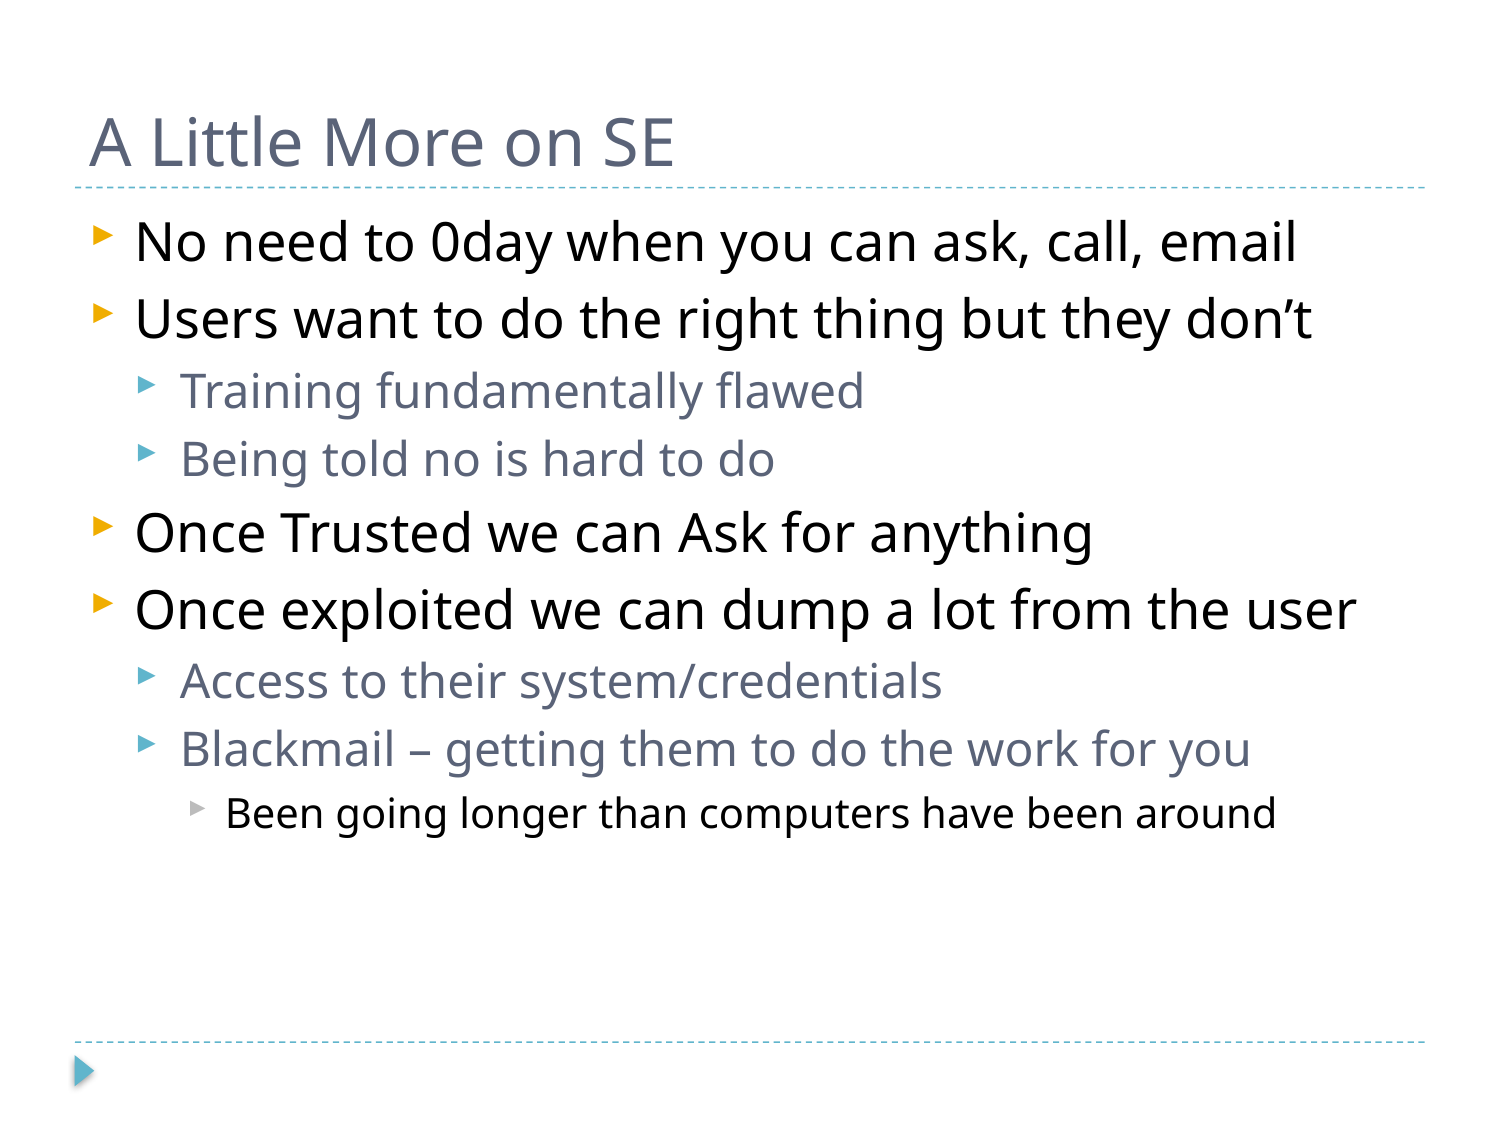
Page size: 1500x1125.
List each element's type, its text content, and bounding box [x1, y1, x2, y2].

title A Little More on SE [75, 24, 1425, 188]
list No need to 0day when you can ask, call, email Users want to do the right thing but they don’t Training fundamentally flawed Being told no is hard to do Once Trusted we can Ask for anything Once exploited we can dump a lot from the user Access to their system/credentials Blackmail – getting them to do the work for you Been going longer than computers have been around [75, 200, 1425, 1010]
